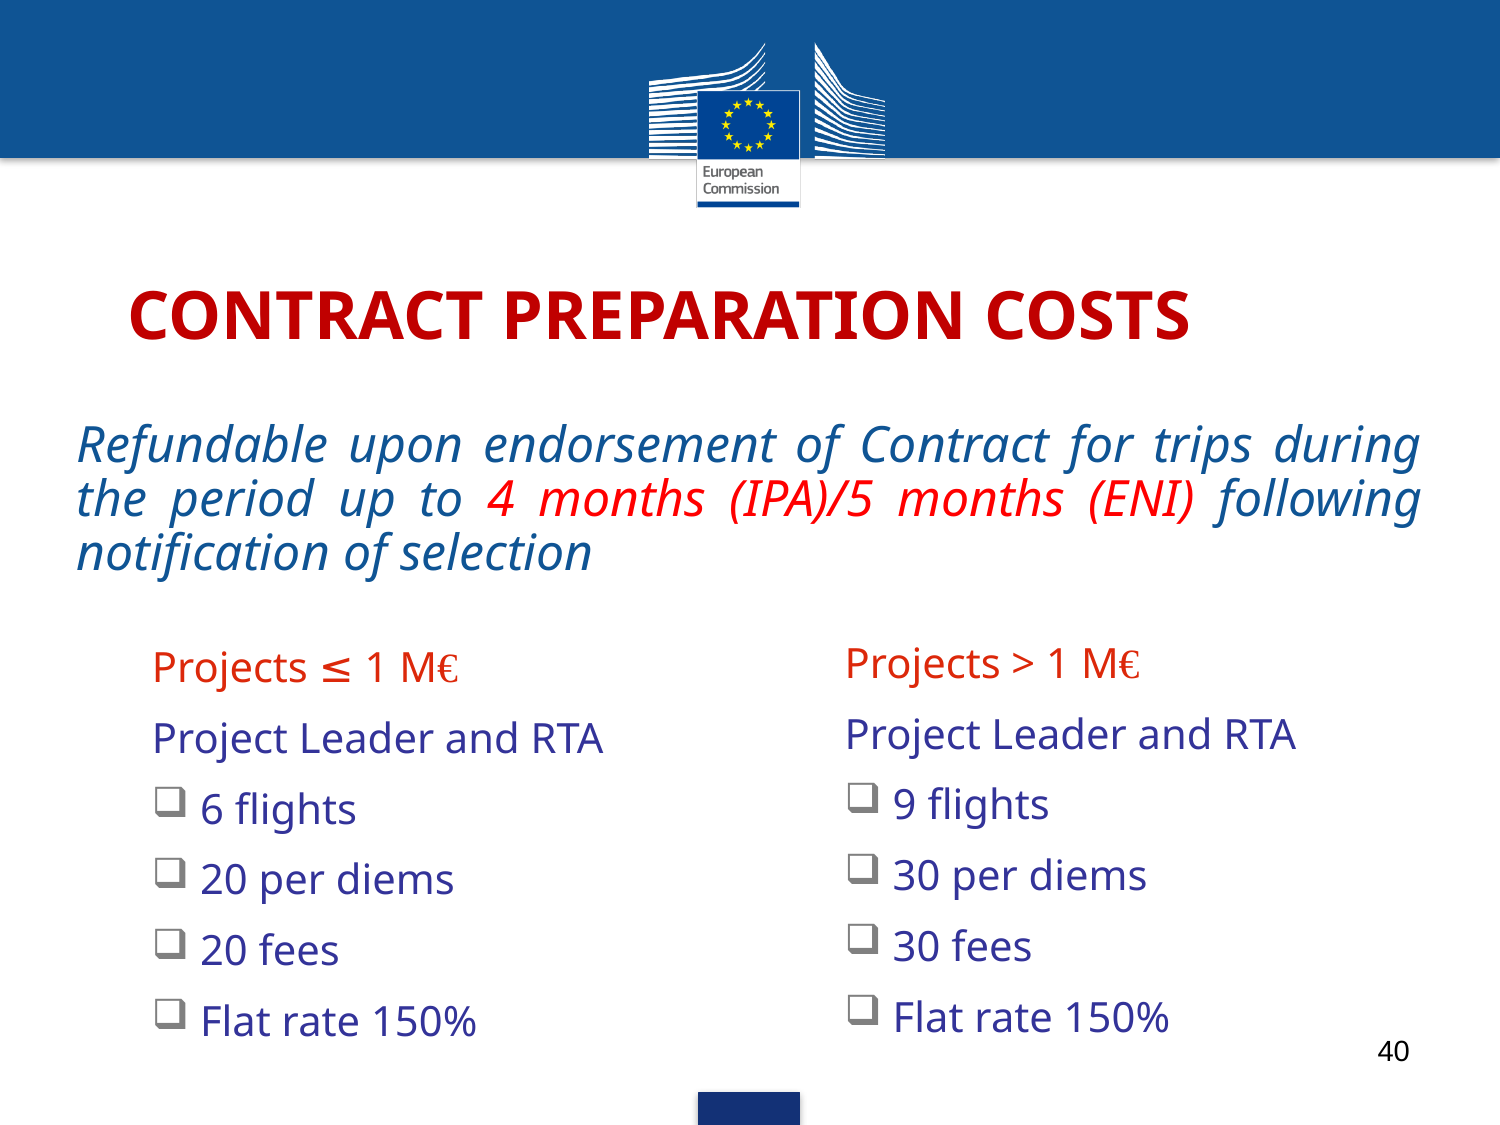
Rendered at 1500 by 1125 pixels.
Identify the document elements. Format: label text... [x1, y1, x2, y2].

title CONTRACT PREPARATION COSTS [53, 196, 1404, 340]
text_box Projects ≤ 1 M€ Project Leader and RTA 6 flights 20 per diems 20 fees Flat rate 150% [123, 633, 632, 1053]
list Refundable upon endorsement of Contract for trips during the period up to 4 months (IPA)/5 months (ENI) following notification of selection [76, 379, 1424, 487]
picture [649, 42, 885, 196]
text_box Projects > 1 M€ Project Leader and RTA 9 flights 30 per diems 30 fees Flat rate 150% [822, 629, 1319, 1049]
slide_number 40 [1074, 1024, 1425, 1103]
